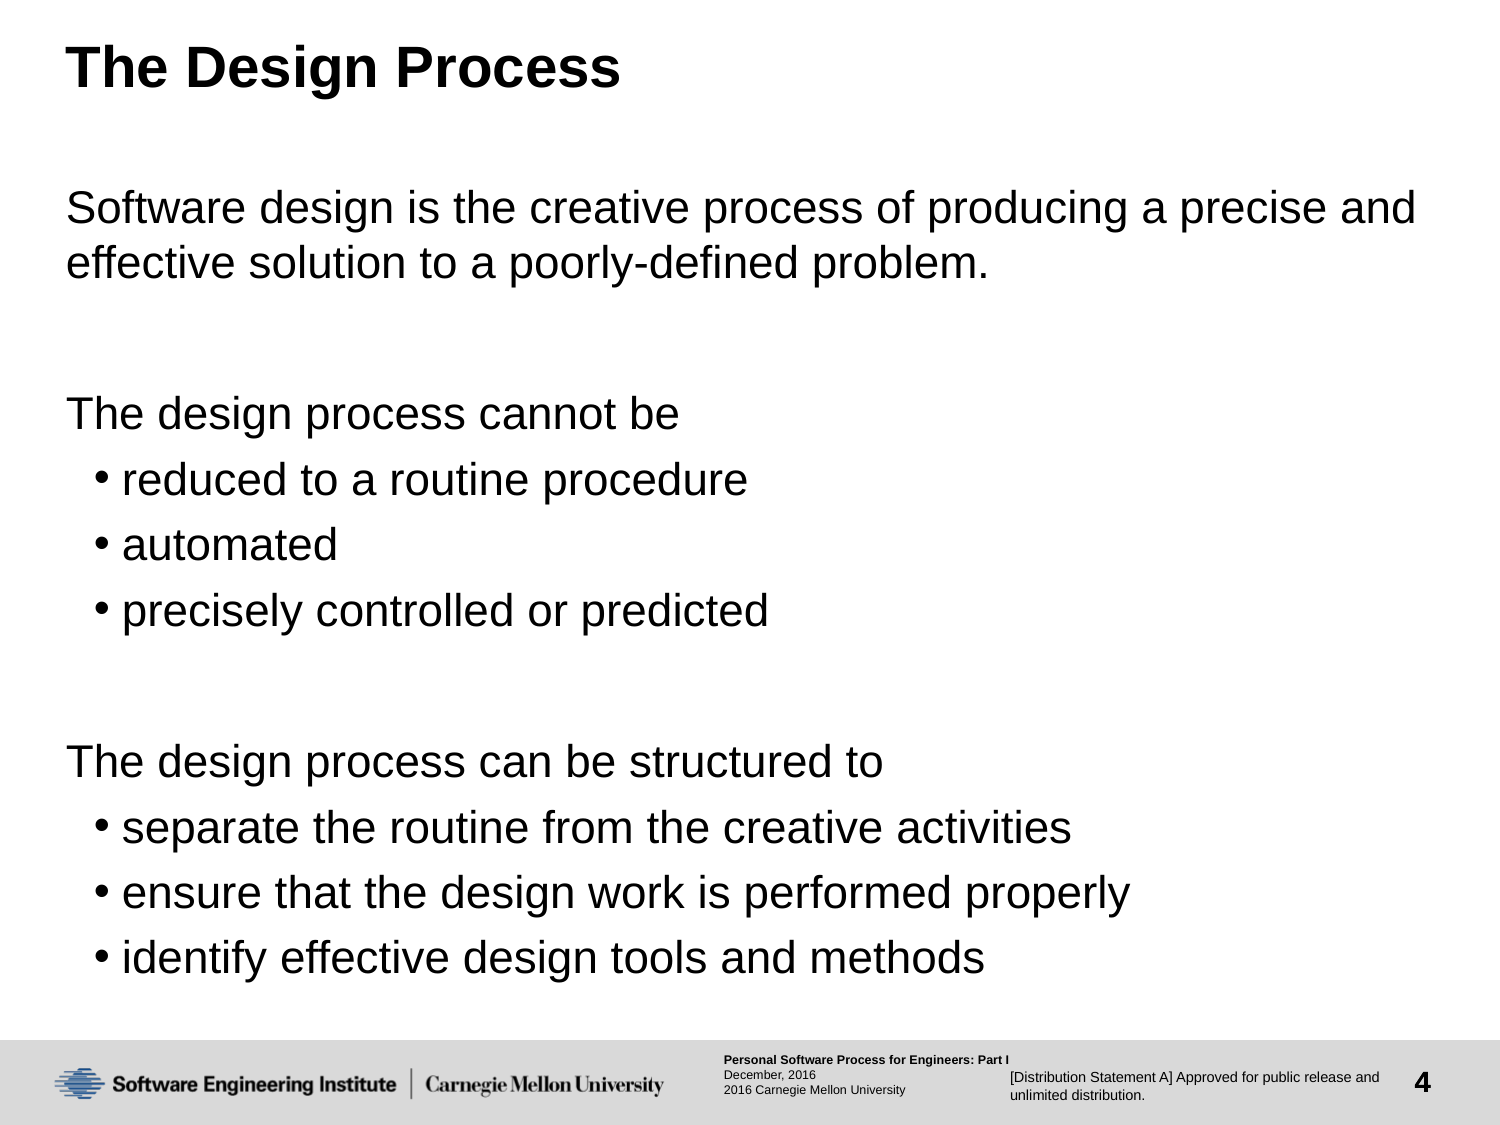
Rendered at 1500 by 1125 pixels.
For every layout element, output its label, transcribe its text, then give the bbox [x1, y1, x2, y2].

list Software design is the creative process of producing a precise and effective solution to a poorly-defined problem. The design process cannot be reduced to a routine procedure automated precisely controlled or predicted The design process can be structured to separate the routine from the creative activities ensure that the design work is performed properly identify effective design tools and methods [65, 177, 1431, 1000]
title The Design Process [65, 37, 1313, 148]
picture [46, 1061, 673, 1104]
